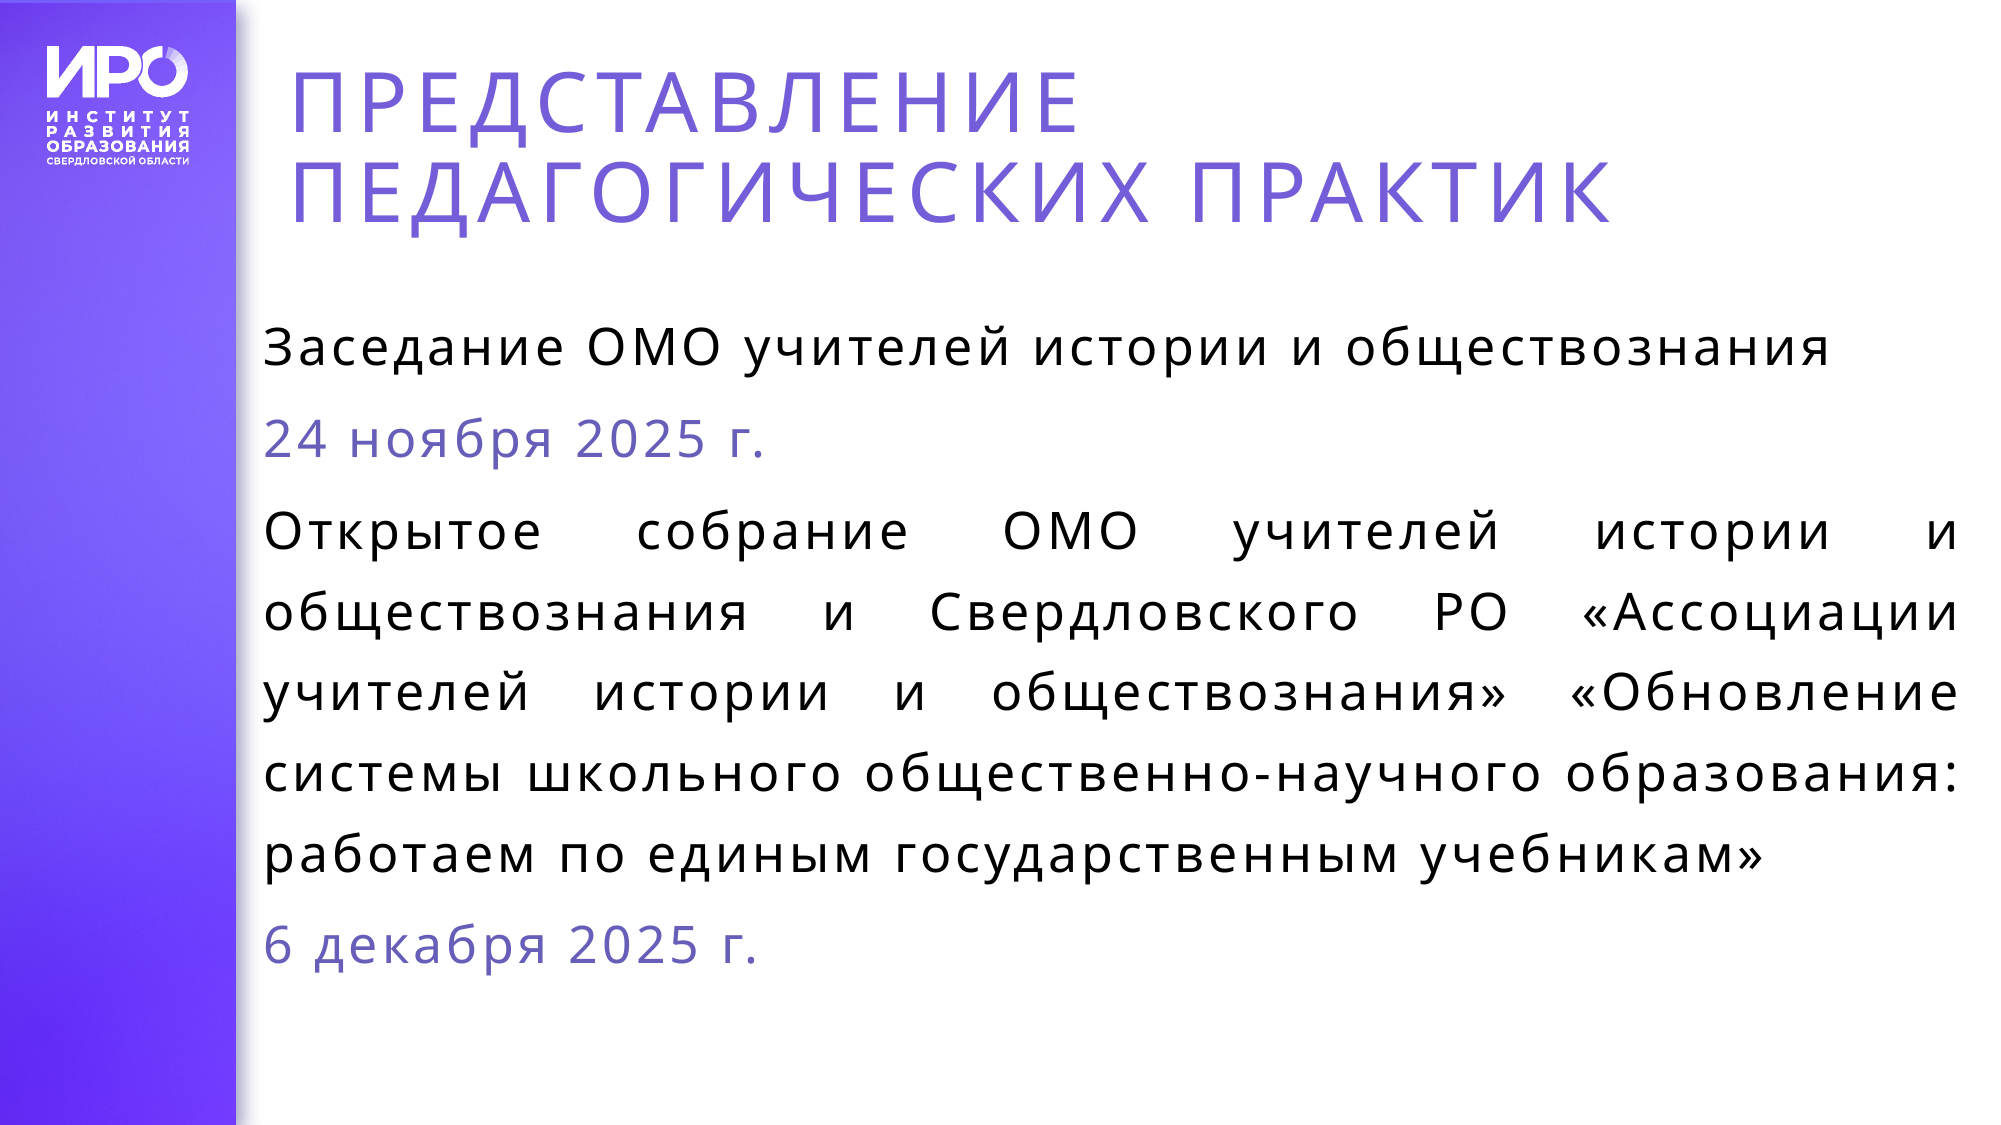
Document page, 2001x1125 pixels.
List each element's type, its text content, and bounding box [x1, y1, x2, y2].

title ПРЕДСТАВЛЕНИЕ ПЕДАГОГИЧЕСКИХ ПРАКТИК [273, 50, 1877, 249]
list Заседание ОМО учителей истории и обществознания 24 ноября 2025 г. Открытое собрание ОМО учителей истории и обществознания и Свердловского РО «Ассоциации учителей истории и обществознания» «Обновление системы школьного общественно-научного образования: работаем по единым государственным учебникам» 6 декабря 2025 г. [248, 287, 1981, 1050]
picture [0, 0, 2001, 1125]
